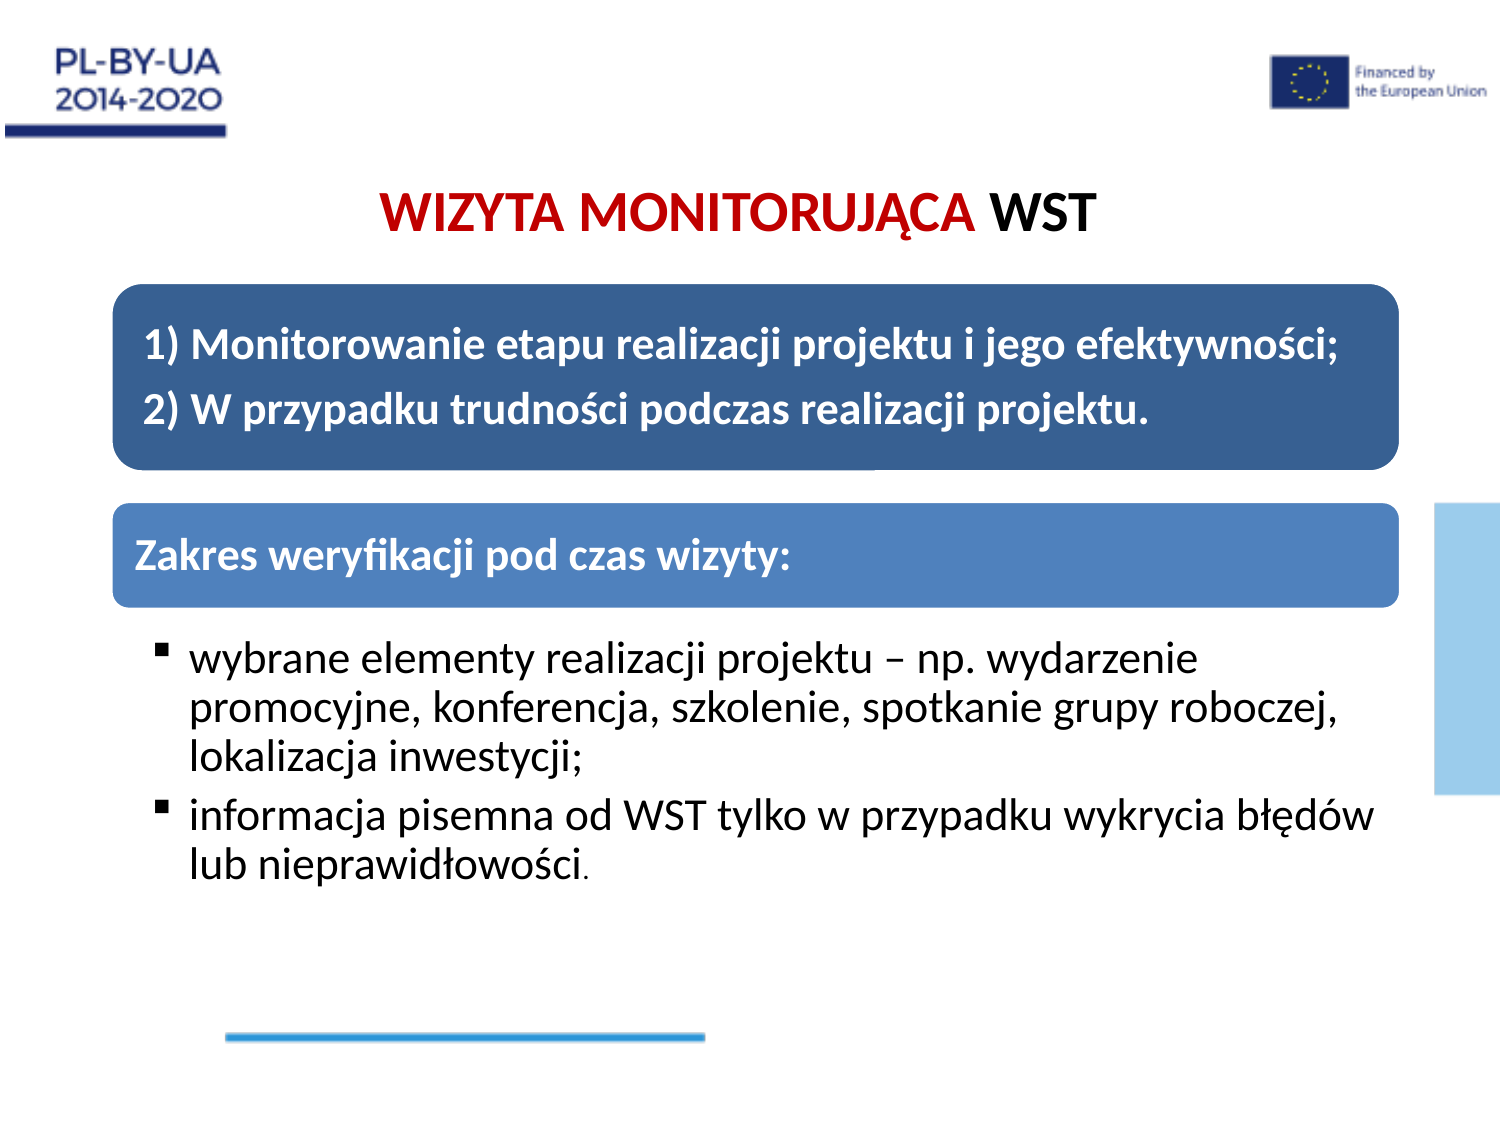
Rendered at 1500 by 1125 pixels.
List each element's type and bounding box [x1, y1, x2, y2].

picture [5, 0, 1500, 1125]
text_box [110, 281, 1402, 1017]
